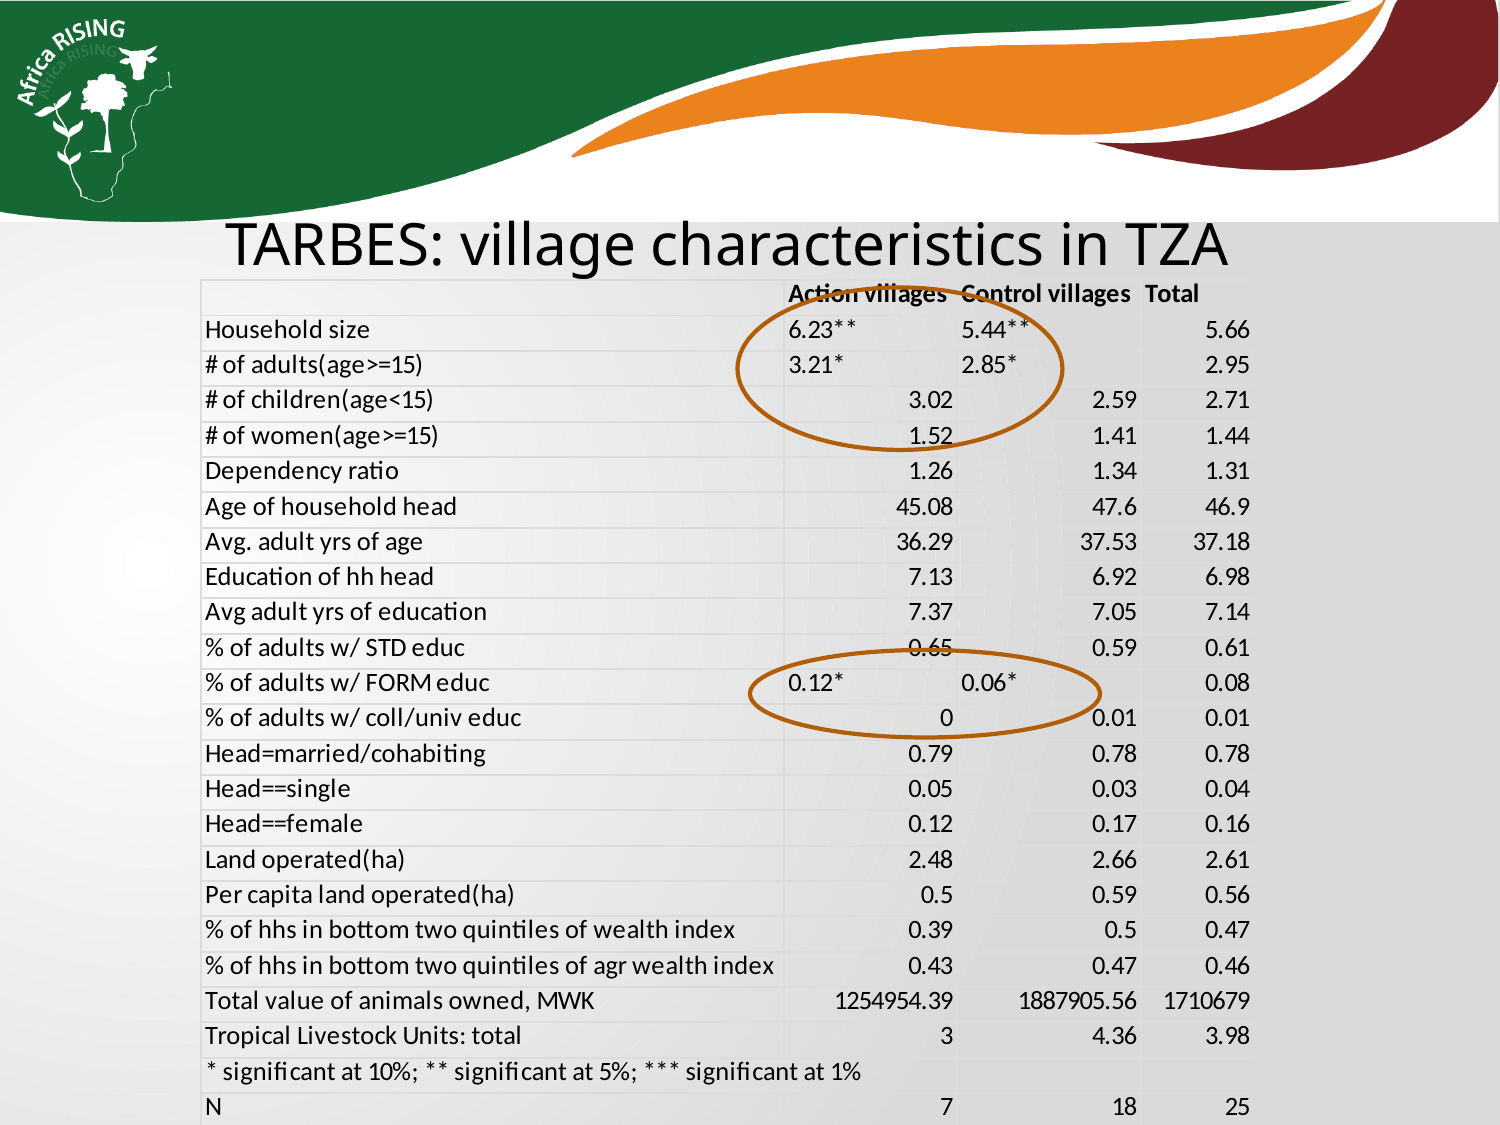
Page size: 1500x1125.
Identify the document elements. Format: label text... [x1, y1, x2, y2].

list TARBES: village characteristics in TZA [23, 199, 1412, 337]
picture [0, 0, 1499, 222]
picture [199, 278, 1256, 1125]
